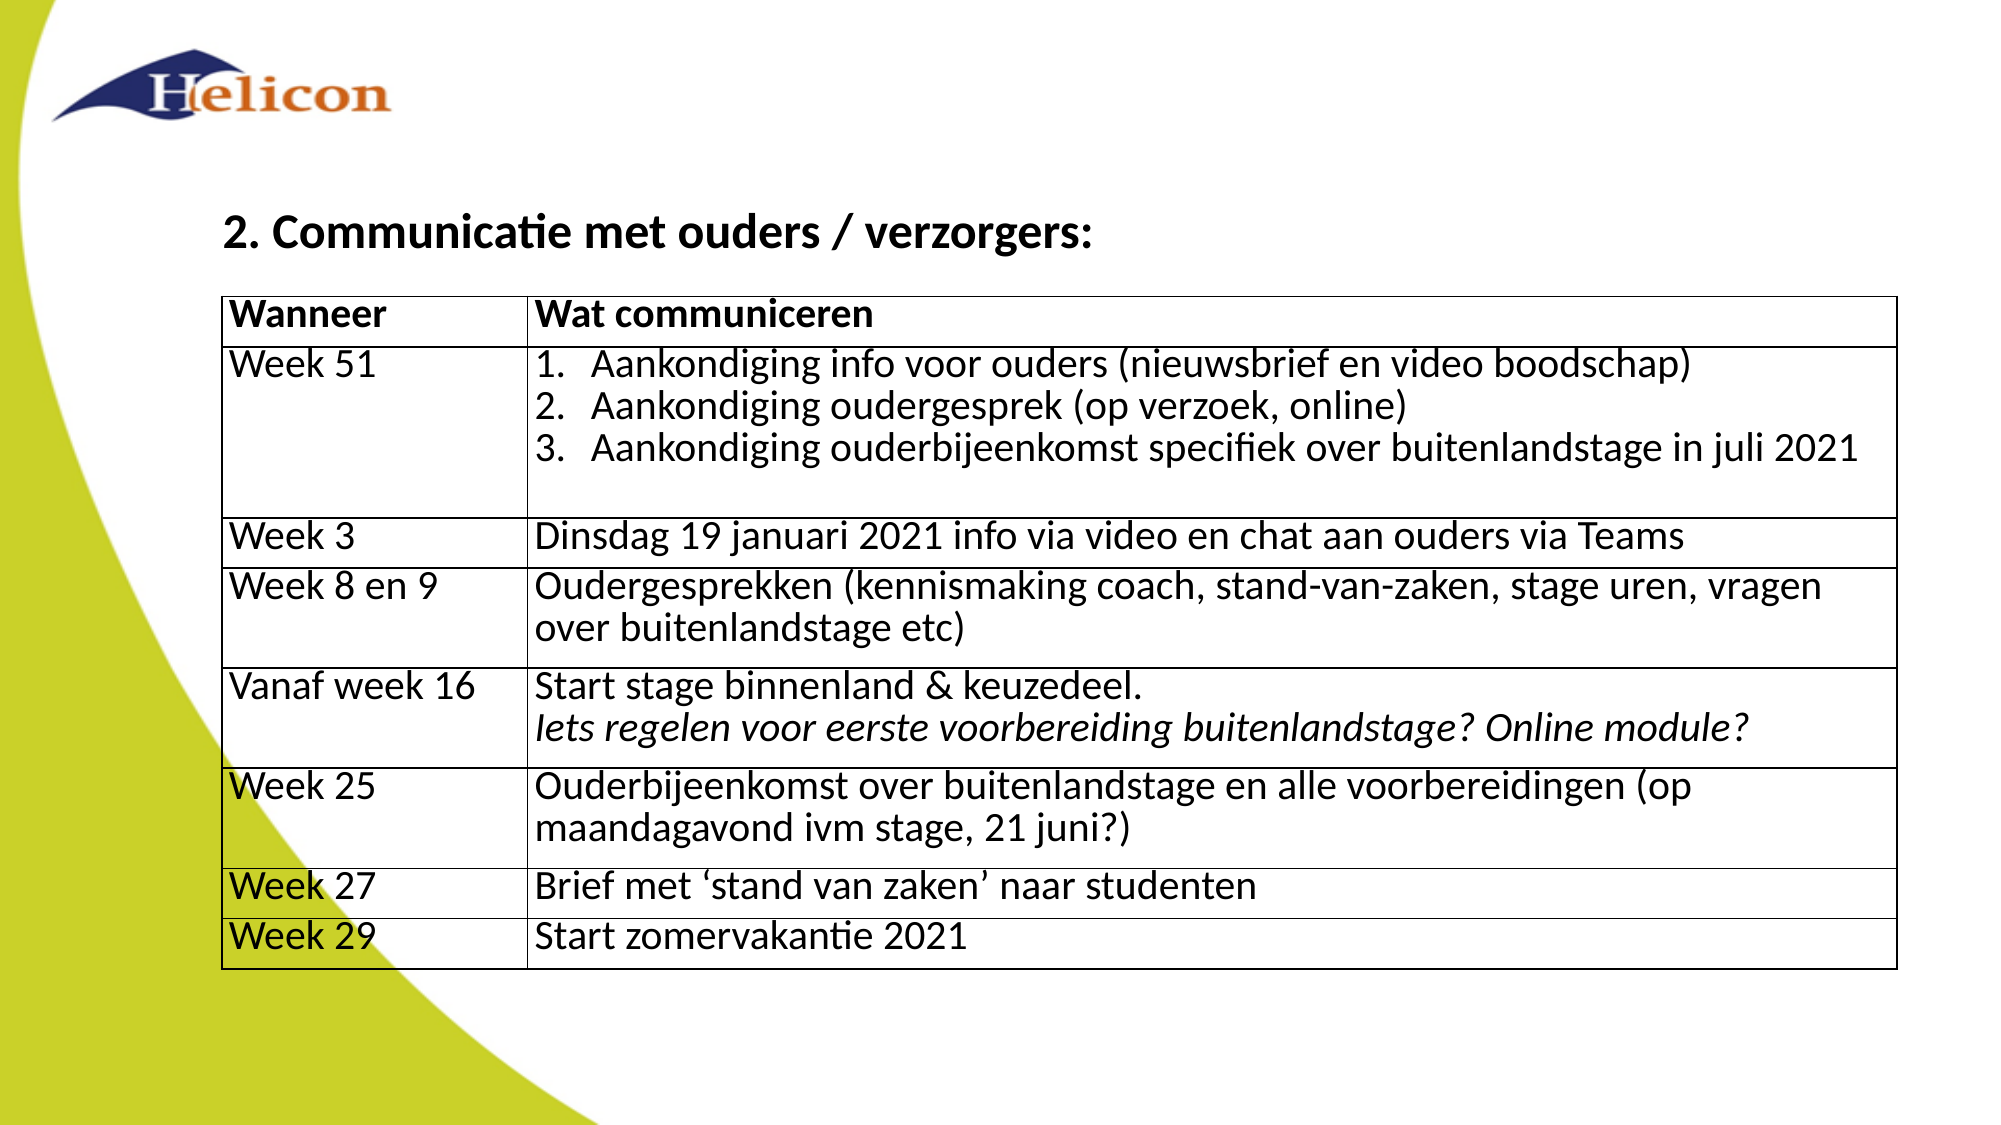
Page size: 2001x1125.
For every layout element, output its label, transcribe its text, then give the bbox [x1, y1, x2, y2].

table_cell Brief met ‘stand van zaken’ naar studenten [528, 869, 1896, 918]
table_cell Week 29 [223, 919, 527, 968]
table_header Wanneer [223, 297, 527, 346]
table_header Wat communiceren [528, 297, 1896, 346]
table_cell Aankondiging info voor ouders (nieuwsbrief en video boodschap) Aankondiging oudergesprek (op verzoek, online) Aankondiging ouderbijeenkomst specifiek over buitenlandstage in juli 2021 [528, 348, 1896, 517]
table_cell Start stage binnenland & keuzedeel. Iets regelen voor eerste voorbereiding buitenlandstage? Online module? [528, 669, 1896, 767]
table_cell Oudergesprekken (kennismaking coach, stand-van-zaken, stage uren, vragen over buitenlandstage etc) [528, 569, 1896, 667]
text_box 2. Communicatie met ouders / verzorgers: [207, 191, 1248, 266]
table_cell Ouderbijeenkomst over buitenlandstage en alle voorbereidingen (op maandagavond ivm stage, 21 juni?) [528, 769, 1896, 868]
picture [0, 0, 2000, 1125]
table_cell Week 51 [223, 348, 527, 517]
table_cell Week 3 [223, 519, 527, 567]
table_cell Start zomervakantie 2021 [528, 919, 1896, 968]
table_cell Dinsdag 19 januari 2021 info via video en chat aan ouders via Teams [528, 519, 1896, 567]
table_cell Week 25 [223, 769, 527, 868]
table_cell Week 27 [223, 869, 527, 918]
table_cell Week 8 en 9 [223, 569, 527, 667]
table_cell Vanaf week 16 [223, 669, 527, 767]
